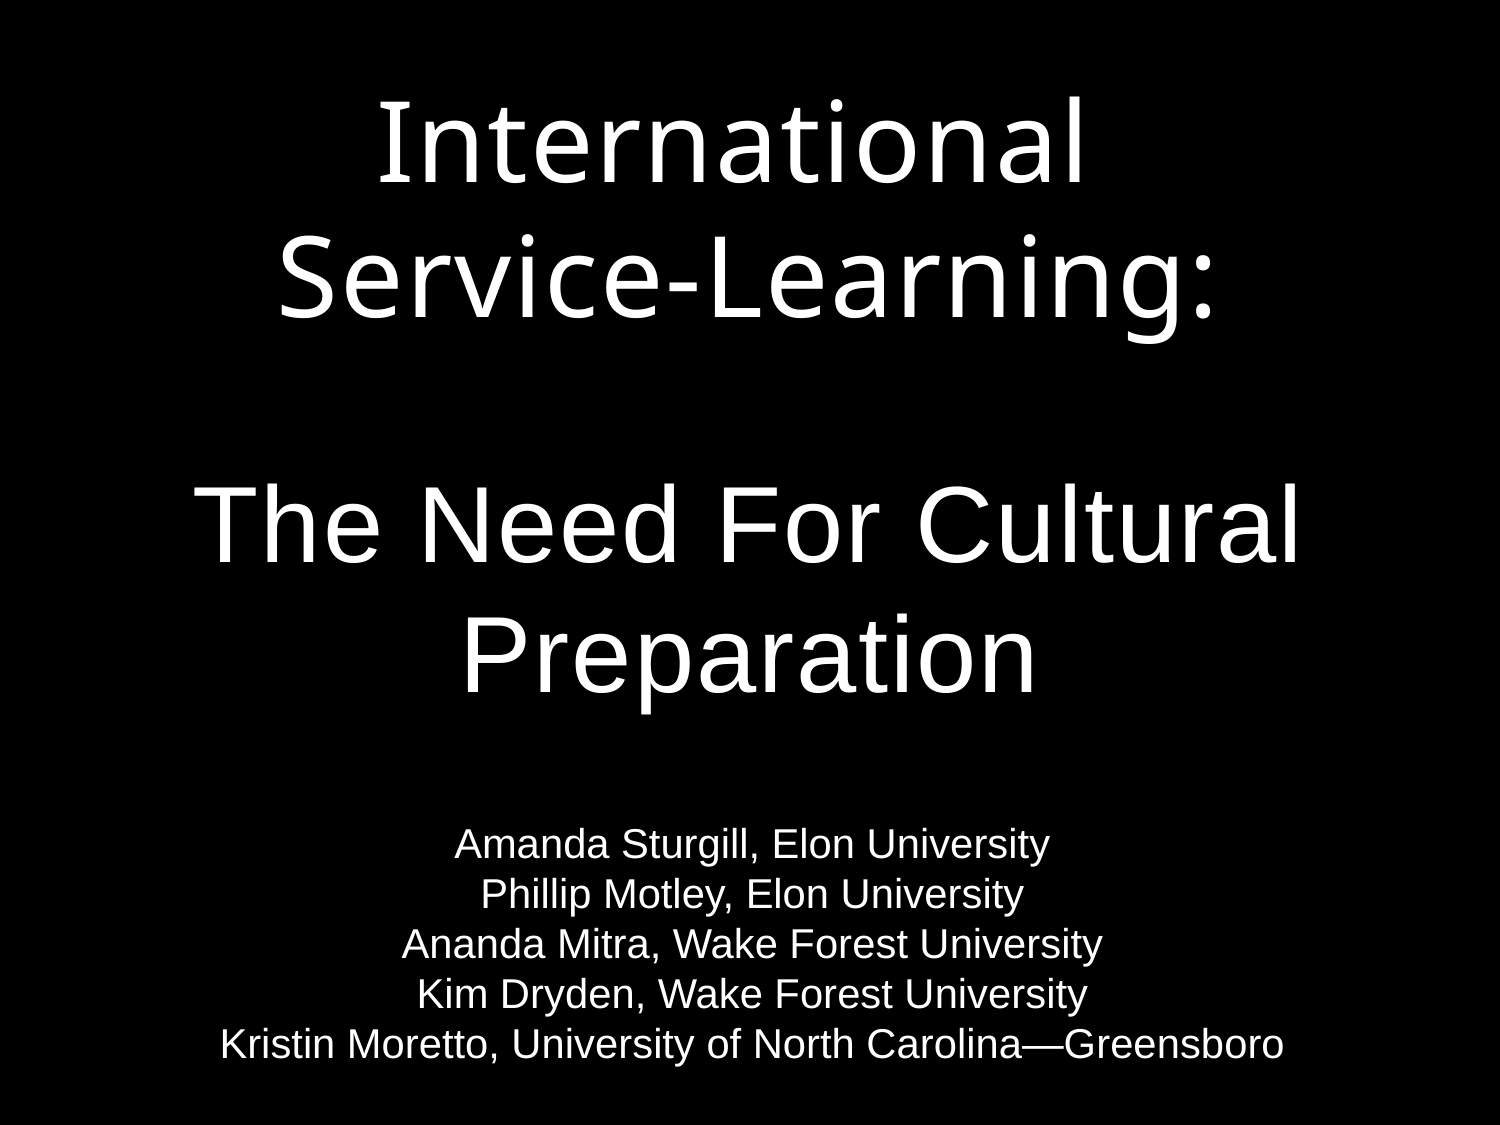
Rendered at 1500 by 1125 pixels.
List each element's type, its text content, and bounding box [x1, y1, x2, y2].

text_box Amanda Sturgill, Elon University Phillip Motley, Elon University Ananda Mitra, Wake Forest University Kim Dryden, Wake Forest University Kristin Moretto, University of North Carolina—Greensboro [52, 809, 1453, 1074]
title International Service-Learning: The Need For Cultural Preparation [112, 54, 1388, 730]
